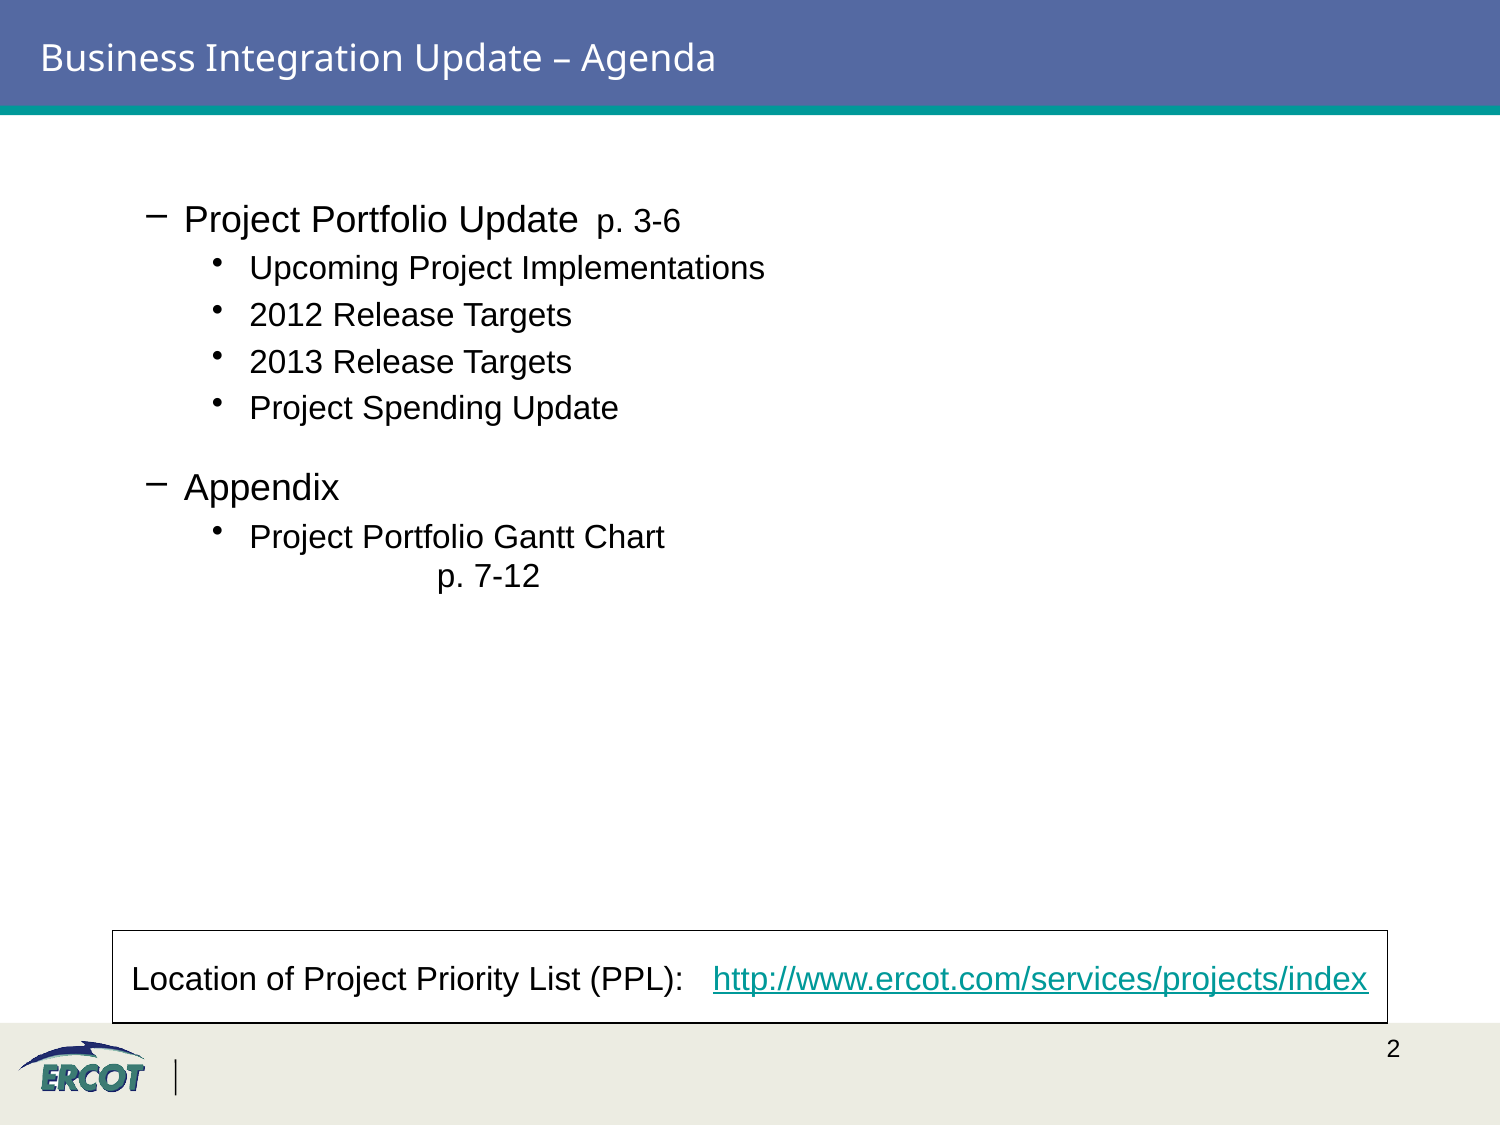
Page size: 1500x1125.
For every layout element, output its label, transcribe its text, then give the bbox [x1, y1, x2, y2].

picture [10, 1031, 151, 1111]
text_box Location of Project Priority List (PPL): http://www.ercot.com/services/projects/index [112, 930, 1388, 1023]
title Business Integration Update – Agenda [24, 0, 1013, 113]
list Project Portfolio Update p. 3-6 Upcoming Project Implementations 2012 Release Targets 2013 Release Targets Project Spending Update Appendix Project Portfolio Gantt Chart p. 7-12 [75, 187, 1388, 888]
